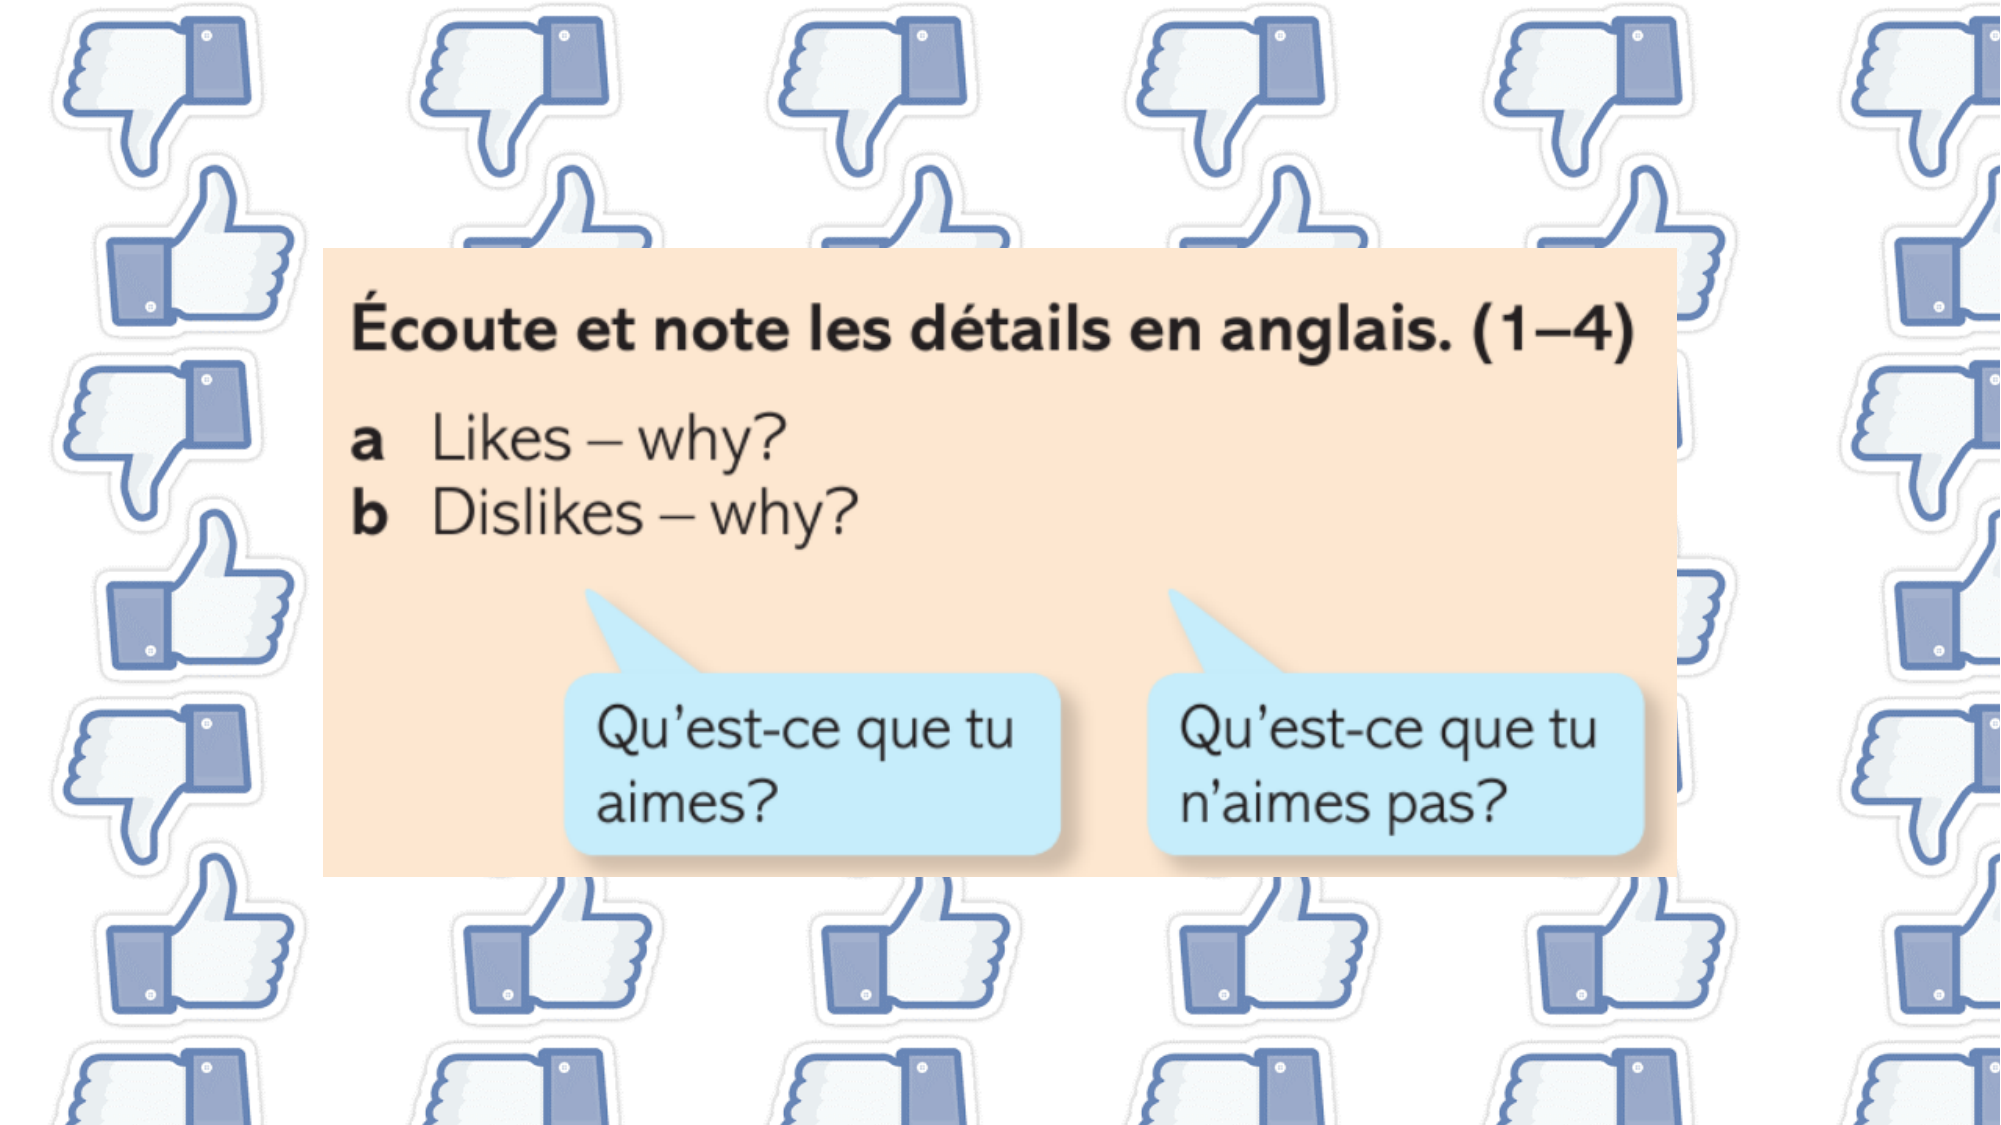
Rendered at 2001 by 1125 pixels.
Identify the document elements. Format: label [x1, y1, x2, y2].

table_cell [0, 0, 2000, 1125]
picture [323, 248, 1677, 877]
